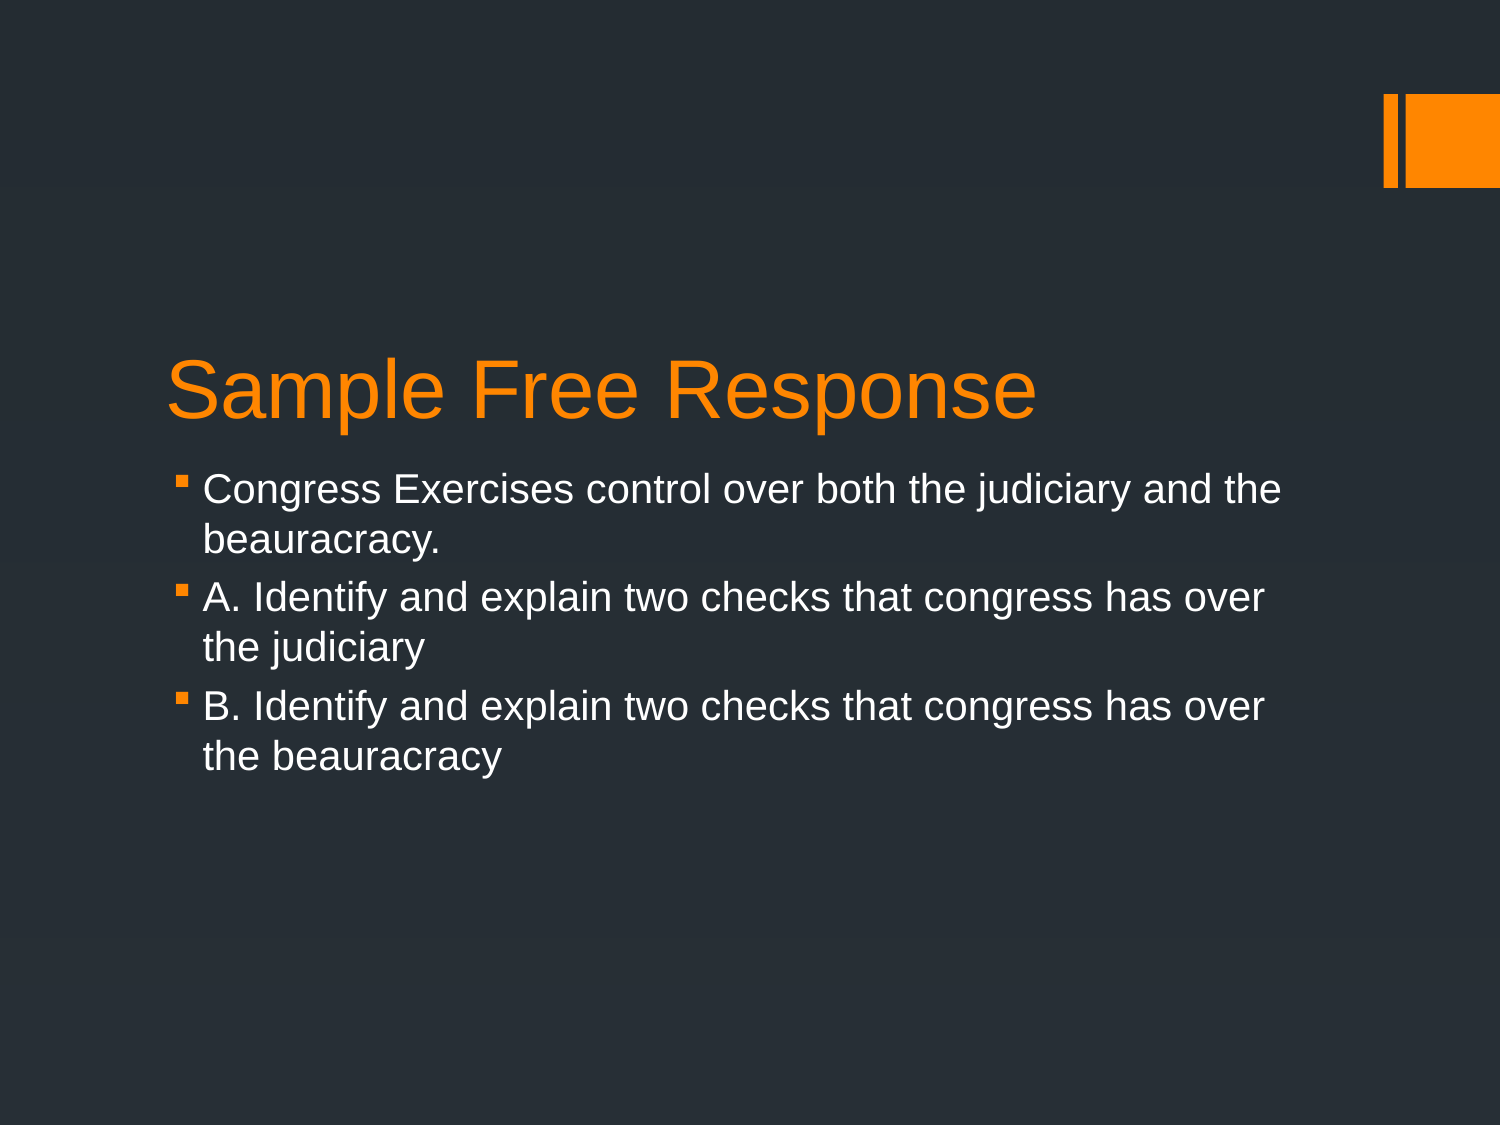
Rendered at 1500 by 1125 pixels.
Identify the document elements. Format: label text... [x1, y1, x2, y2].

title Sample Free Response [150, 253, 1350, 443]
list Congress Exercises control over both the judiciary and the beauracracy. A. Identify and explain two checks that congress has over the judiciary B. Identify and explain two checks that congress has over the beauracracy [150, 454, 1350, 1035]
